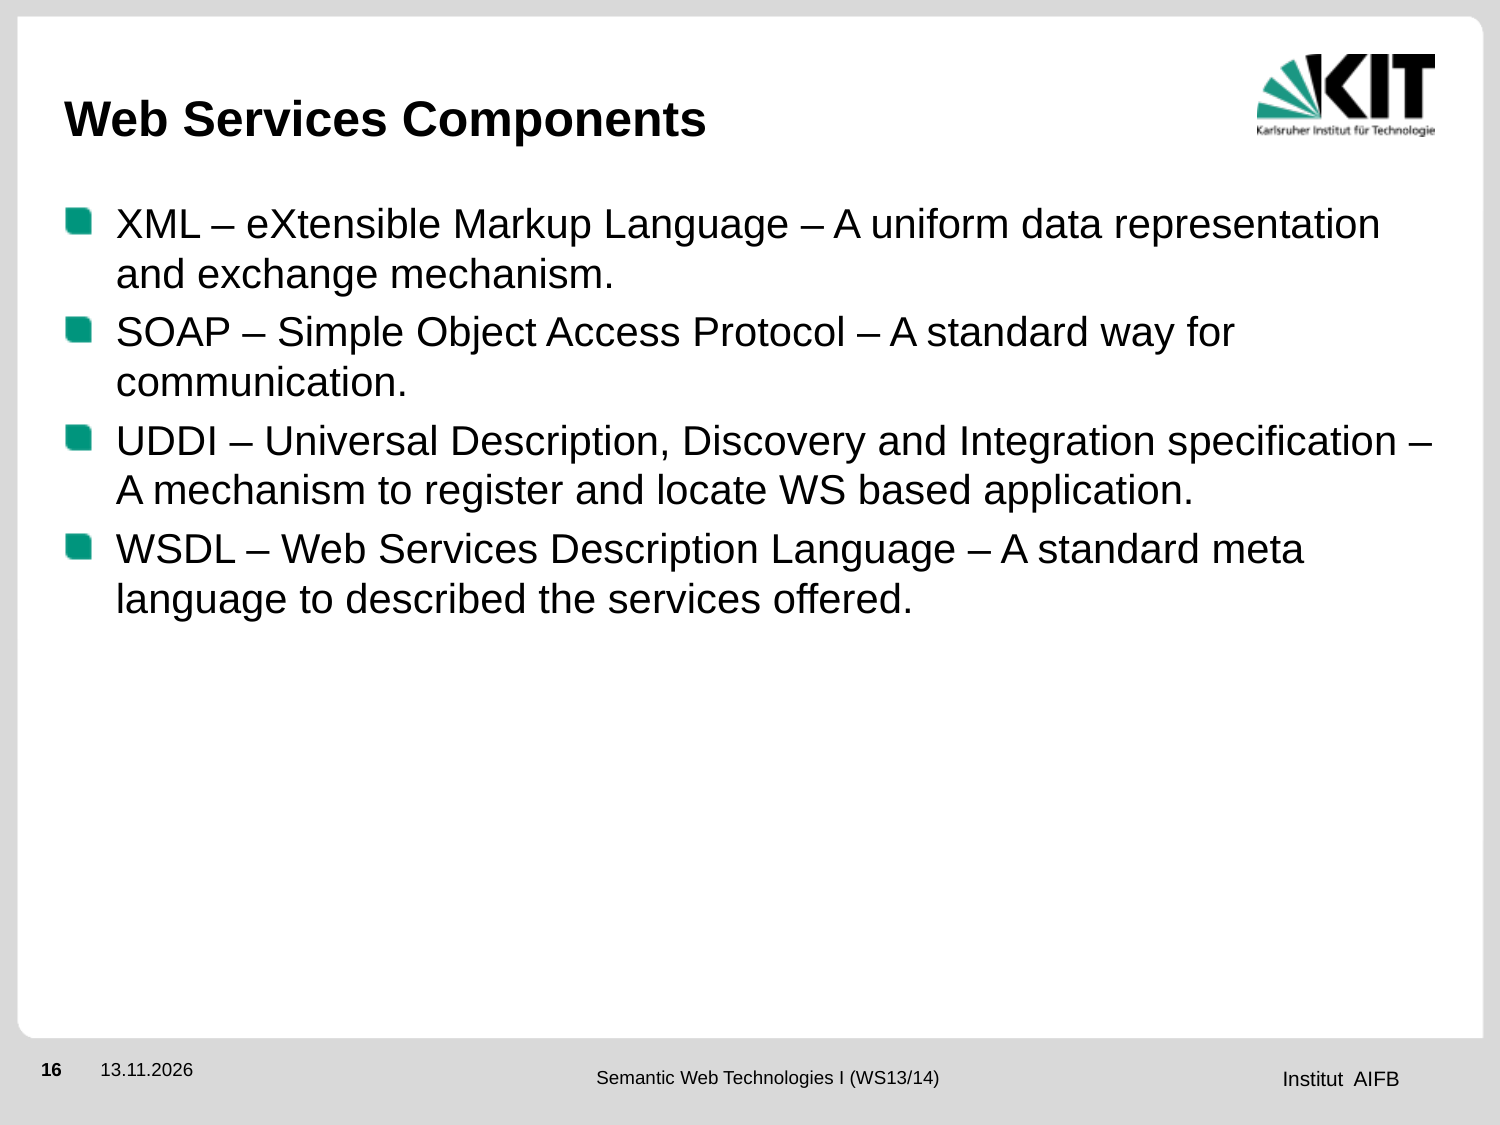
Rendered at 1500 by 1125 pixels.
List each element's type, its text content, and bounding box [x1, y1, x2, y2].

list XML – eXtensible Markup Language – A uniform data representation and exchange mechanism. SOAP – Simple Object Access Protocol – A standard way for communication. UDDI – Universal Description, Discovery and Integration specification – A mechanism to register and locate WS based application. WSDL – Web Services Description Language – A standard meta language to described the services offered. [64, 196, 1436, 1000]
title Web Services Components [64, 54, 1198, 147]
picture [0, 0, 1500, 1125]
